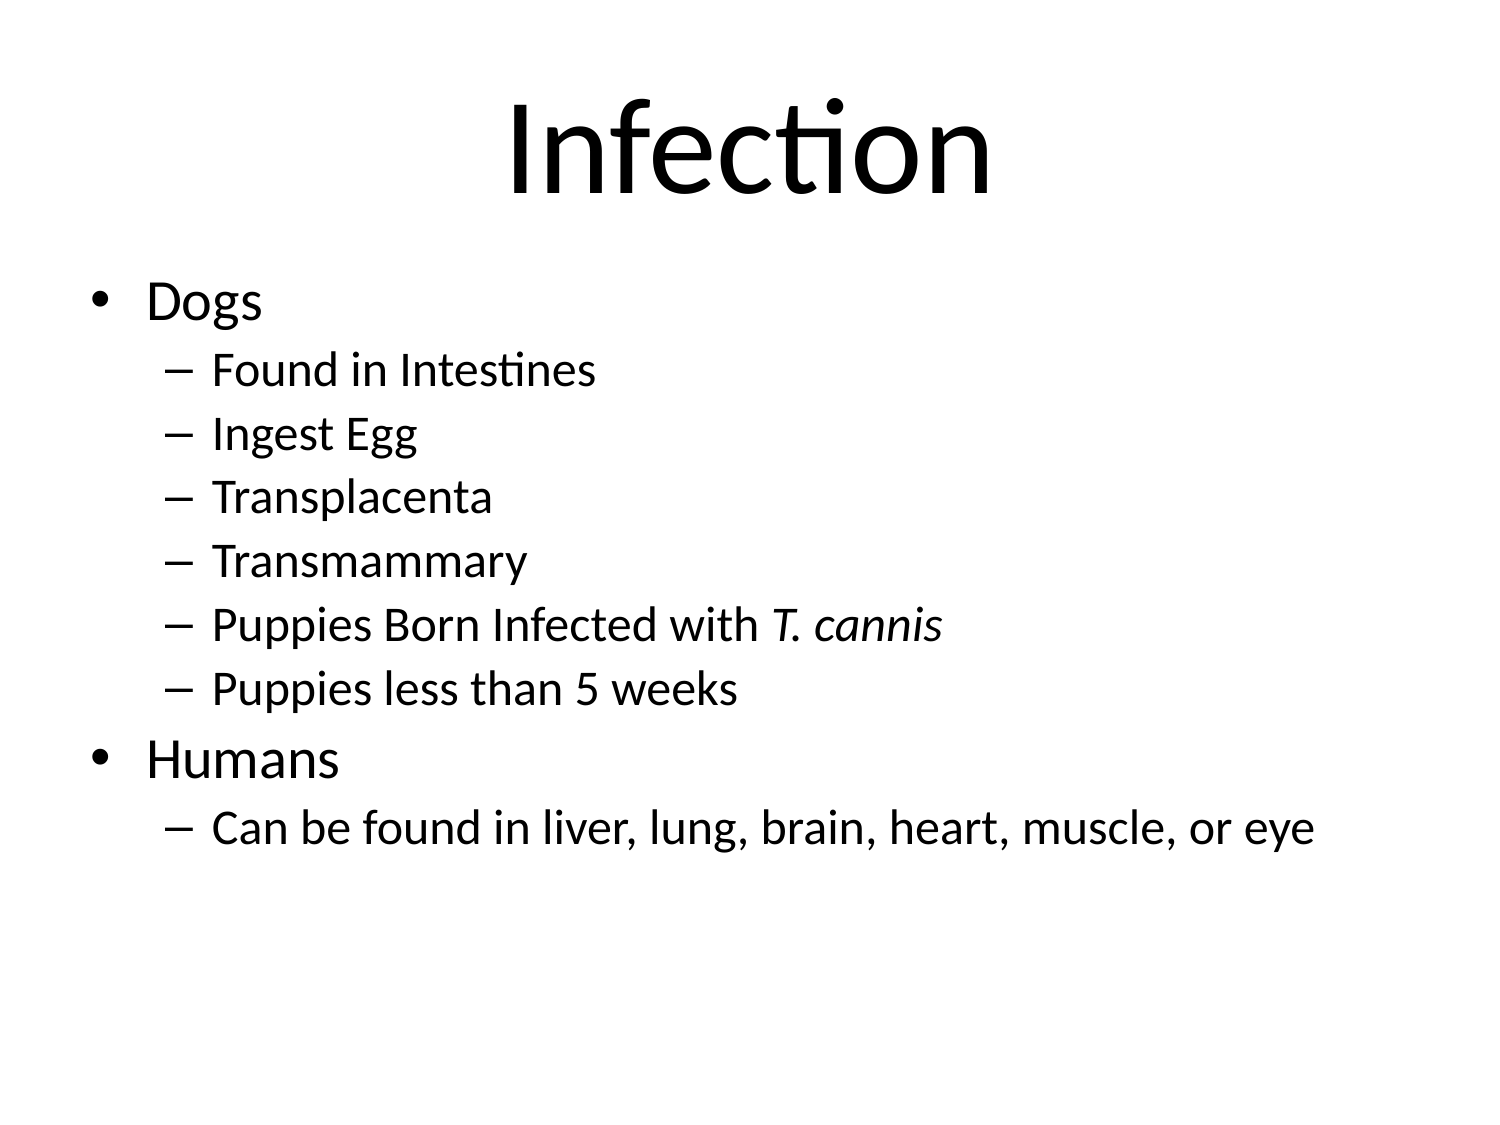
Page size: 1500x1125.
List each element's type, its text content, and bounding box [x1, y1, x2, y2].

list Dogs Found in Intestines Ingest Egg Transplacenta Transmammary Puppies Born Infected with T. cannis Puppies less than 5 weeks Humans Can be found in liver, lung, brain, heart, muscle, or eye [75, 262, 1425, 1005]
title Infection [75, 45, 1425, 233]
